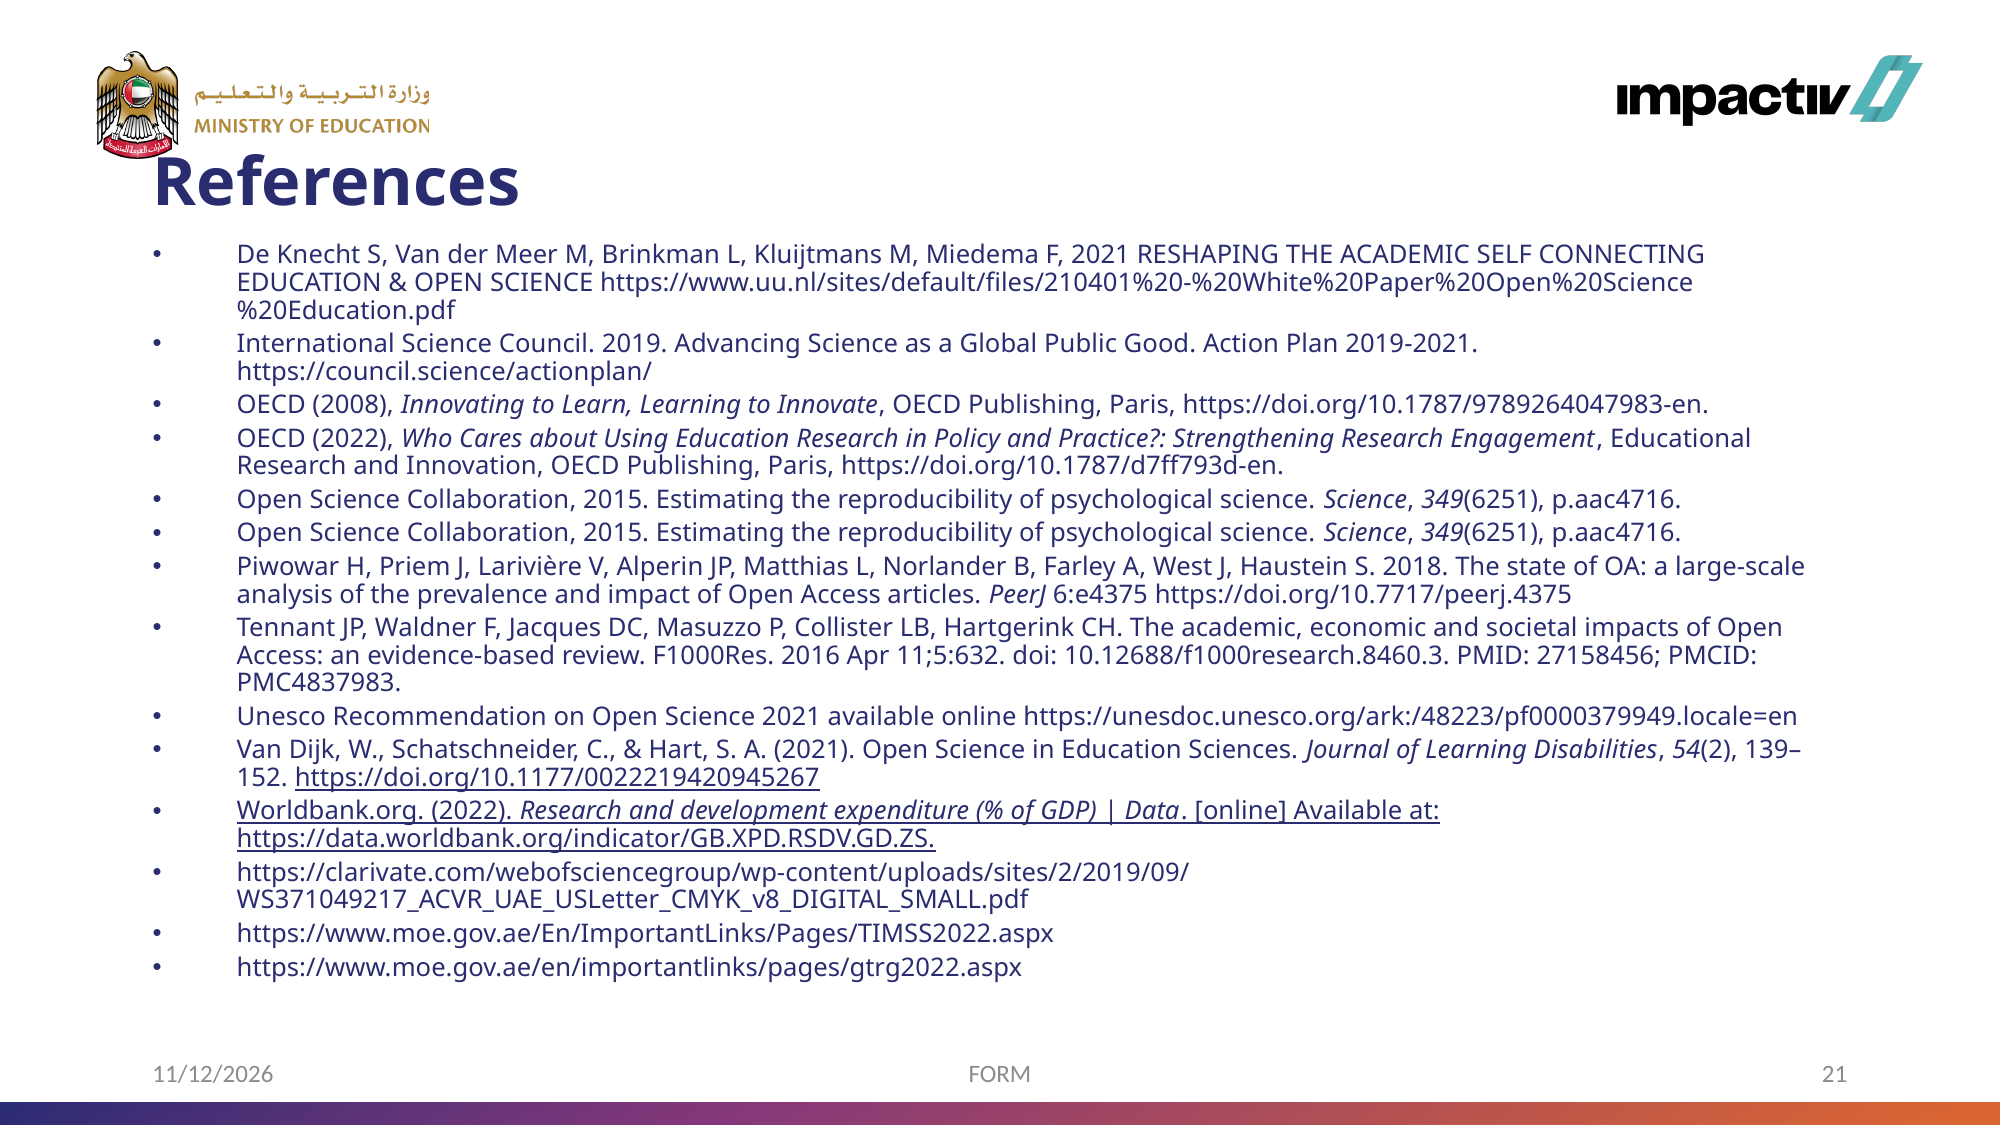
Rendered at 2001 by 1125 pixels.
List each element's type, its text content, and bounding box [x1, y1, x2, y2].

title References [137, 132, 1863, 236]
list De Knecht S, Van der Meer M, Brinkman L, Kluijtmans M, Miedema F, 2021 RESHAPING THE ACADEMIC SELF CONNECTING EDUCATION & OPEN SCIENCE https://www.uu.nl/sites/default/files/210401%20-%20White%20Paper%20Open%20Science%20Education.pdf International Science Council. 2019. Advancing Science as a Global Public Good. Action Plan 2019-2021. https://council.science/actionplan/ OECD (2008), Innovating to Learn, Learning to Innovate, OECD Publishing, Paris, https://doi.org/10.1787/9789264047983-en. OECD (2022), Who Cares about Using Education Research in Policy and Practice?: Strengthening Research Engagement, Educational Research and Innovation, OECD Publishing, Paris, https://doi.org/10.1787/d7ff793d-en. Open Science Collaboration, 2015. Estimating the reproducibility of psychological science. Science, 349(6251), p.aac4716. Open Science Collaboration, 2015. Estimating the reproducibility of psychological science. Science, 349(6251), p.aac4716. Piwowar H, Priem J, Larivière V, Alperin JP, Matthias L, Norlander B, Farley A, West J, Haustein S. 2018. The state of OA: a large-scale analysis of the prevalence and impact of Open Access articles. PeerJ 6:e4375 https://doi.org/10.7717/peerj.4375 Tennant JP, Waldner F, Jacques DC, Masuzzo P, Collister LB, Hartgerink CH. The academic, economic and societal impacts of Open Access: an evidence-based review. F1000Res. 2016 Apr 11;5:632. doi: 10.12688/f1000research.8460.3. PMID: 27158456; PMCID: PMC4837983. Unesco Recommendation on Open Science 2021 available online https://unesdoc.unesco.org/ark:/48223/pf0000379949.locale=en Van Dijk, W., Schatschneider, C., & Hart, S. A. (2021). Open Science in Education Sciences. Journal of Learning Disabilities, 54(2), 139–152. https://doi.org/10.1177/0022219420945267 Worldbank.org. (2022). Research and development expenditure (% of GDP) | Data. [online] Available at: https://data.worldbank.org/indicator/GB.XPD.RSDV.GD.ZS. https://clarivate.com/webofsciencegroup/wp-content/uploads/sites/2/2019/09/WS371049217_ACVR_UAE_USLetter_CMYK_v8_DIGITAL_SMALL.pdf https://www.moe.gov.ae/En/ImportantLinks/Pages/TIMSS2022.aspx https://www.moe.gov.ae/en/importantlinks/pages/gtrg2022.aspx [137, 234, 1851, 1030]
picture [1610, 52, 1929, 128]
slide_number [137, 1042, 588, 1103]
slide_number 21 [1412, 1042, 1863, 1103]
footer FORM [662, 1042, 1338, 1103]
